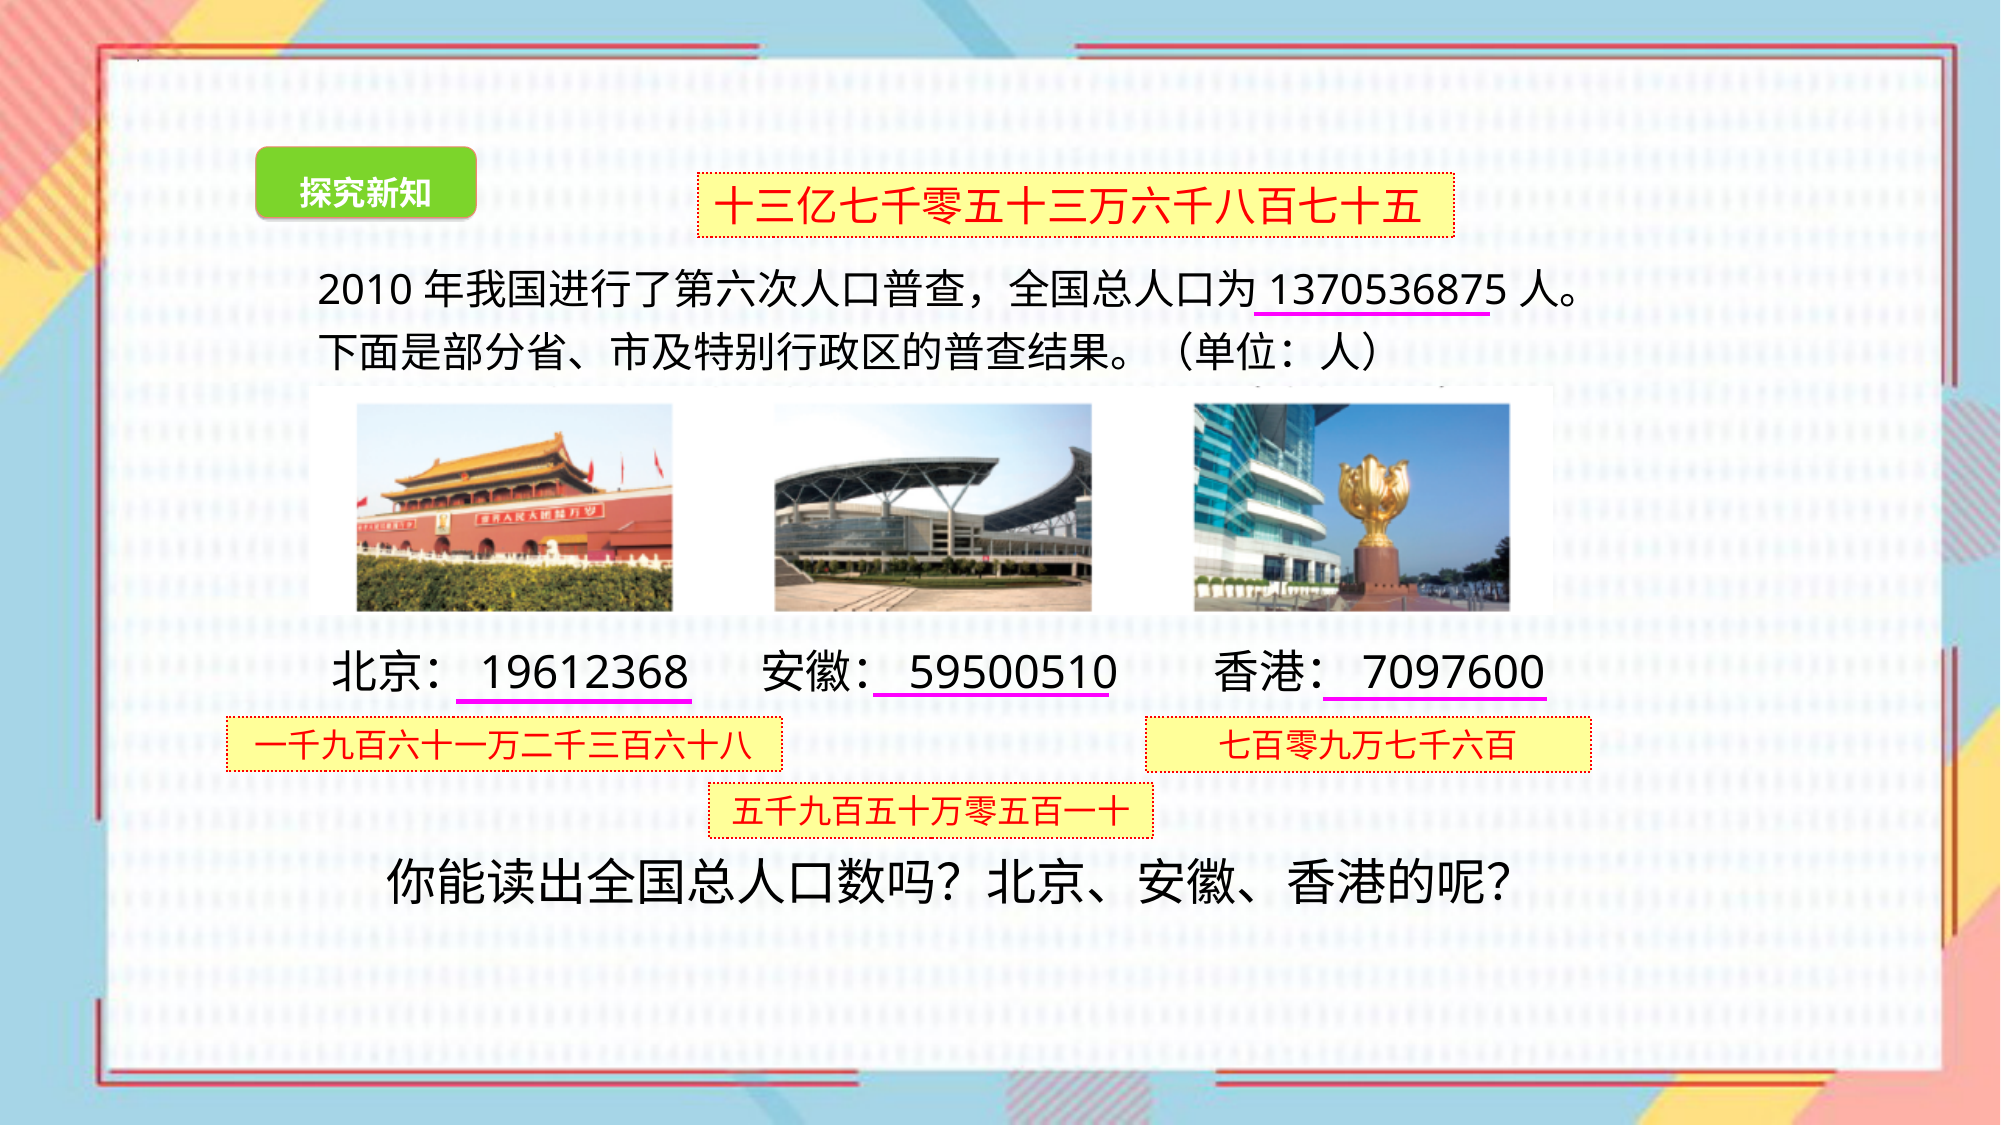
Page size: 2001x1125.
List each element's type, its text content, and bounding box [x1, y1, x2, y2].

text_box 北京：19612368 安徽：59500510 香港：7097600 [316, 635, 1598, 705]
text_box 2010年我国进行了第六次人口普查，全国总人口为1370536875人。下面是部分省、市及特别行政区的普查结果。（单位：人） [302, 243, 1614, 383]
text_box 十三亿七千零五十三万六千八百七十五 [698, 172, 1455, 238]
picture [0, 0, 2001, 1125]
text_box 你能读出全国总人口数吗？北京、安徽、香港的呢？ [371, 843, 1552, 919]
text_box 七百零九万七千六百 [1145, 717, 1591, 772]
text_box 一千九百六十一万二千三百六十八 [226, 716, 782, 772]
text_box 五千九百五十万零五百一十 [708, 783, 1154, 838]
text_box 探究新知 [255, 146, 477, 218]
